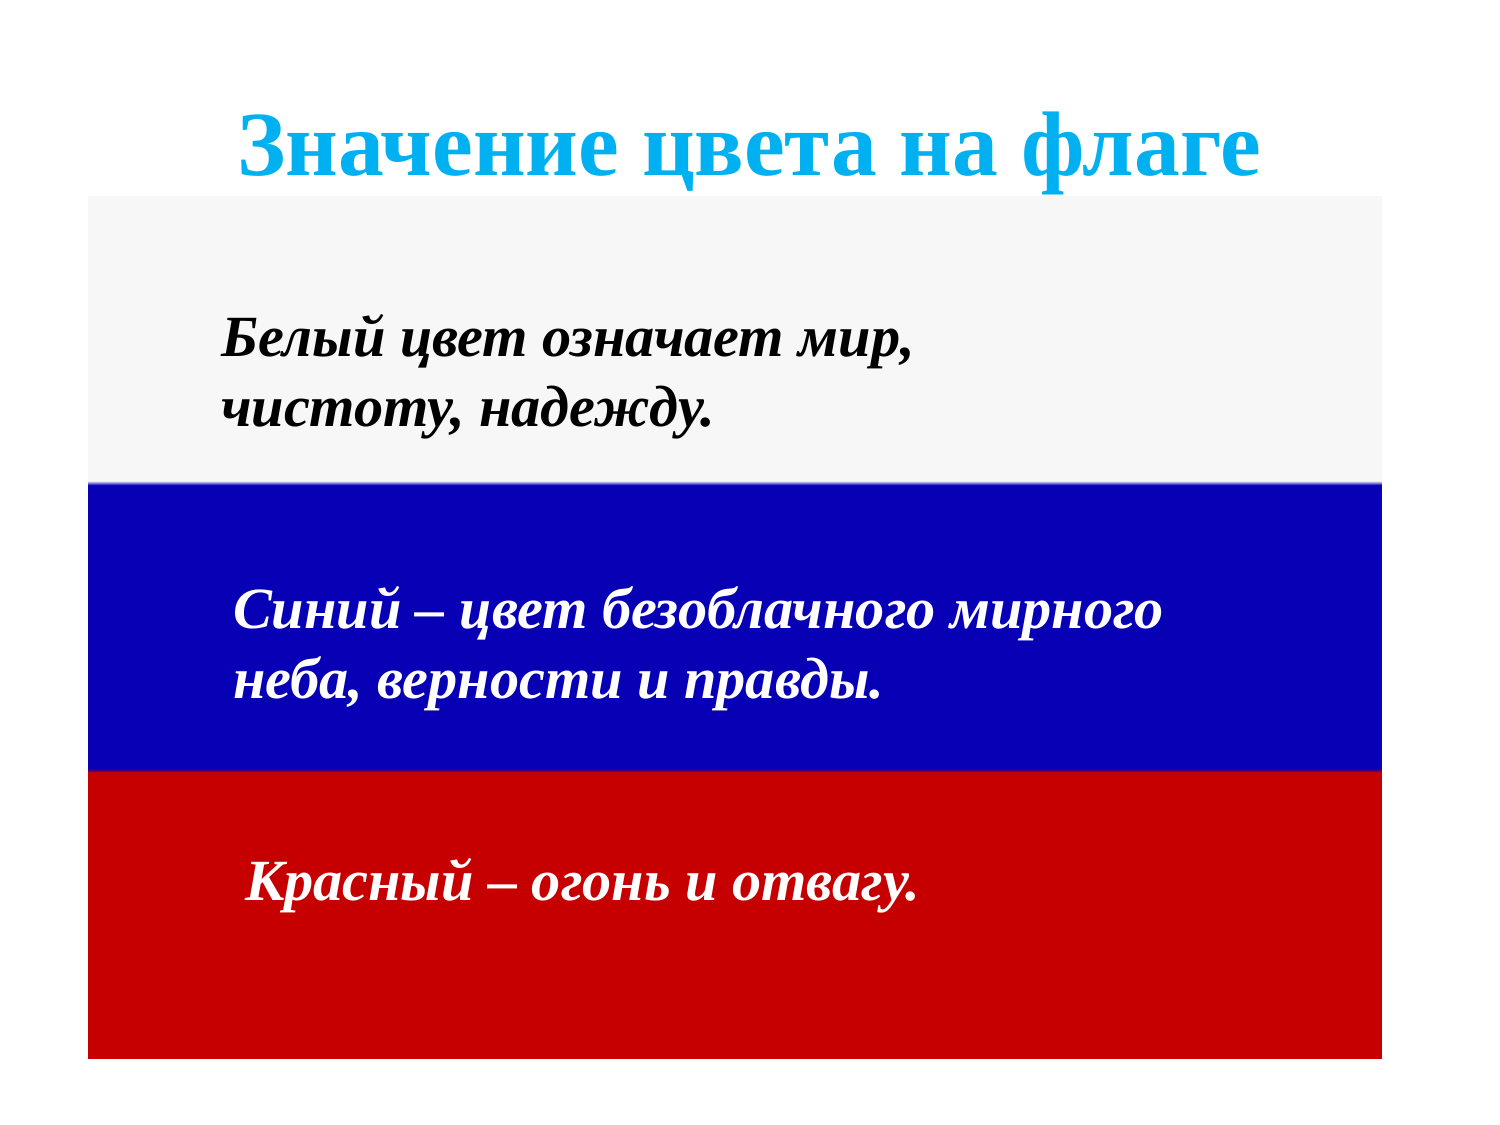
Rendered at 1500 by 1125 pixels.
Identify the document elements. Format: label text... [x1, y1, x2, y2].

title Значение цвета на флаге [75, 45, 1425, 233]
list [88, 195, 1382, 1059]
